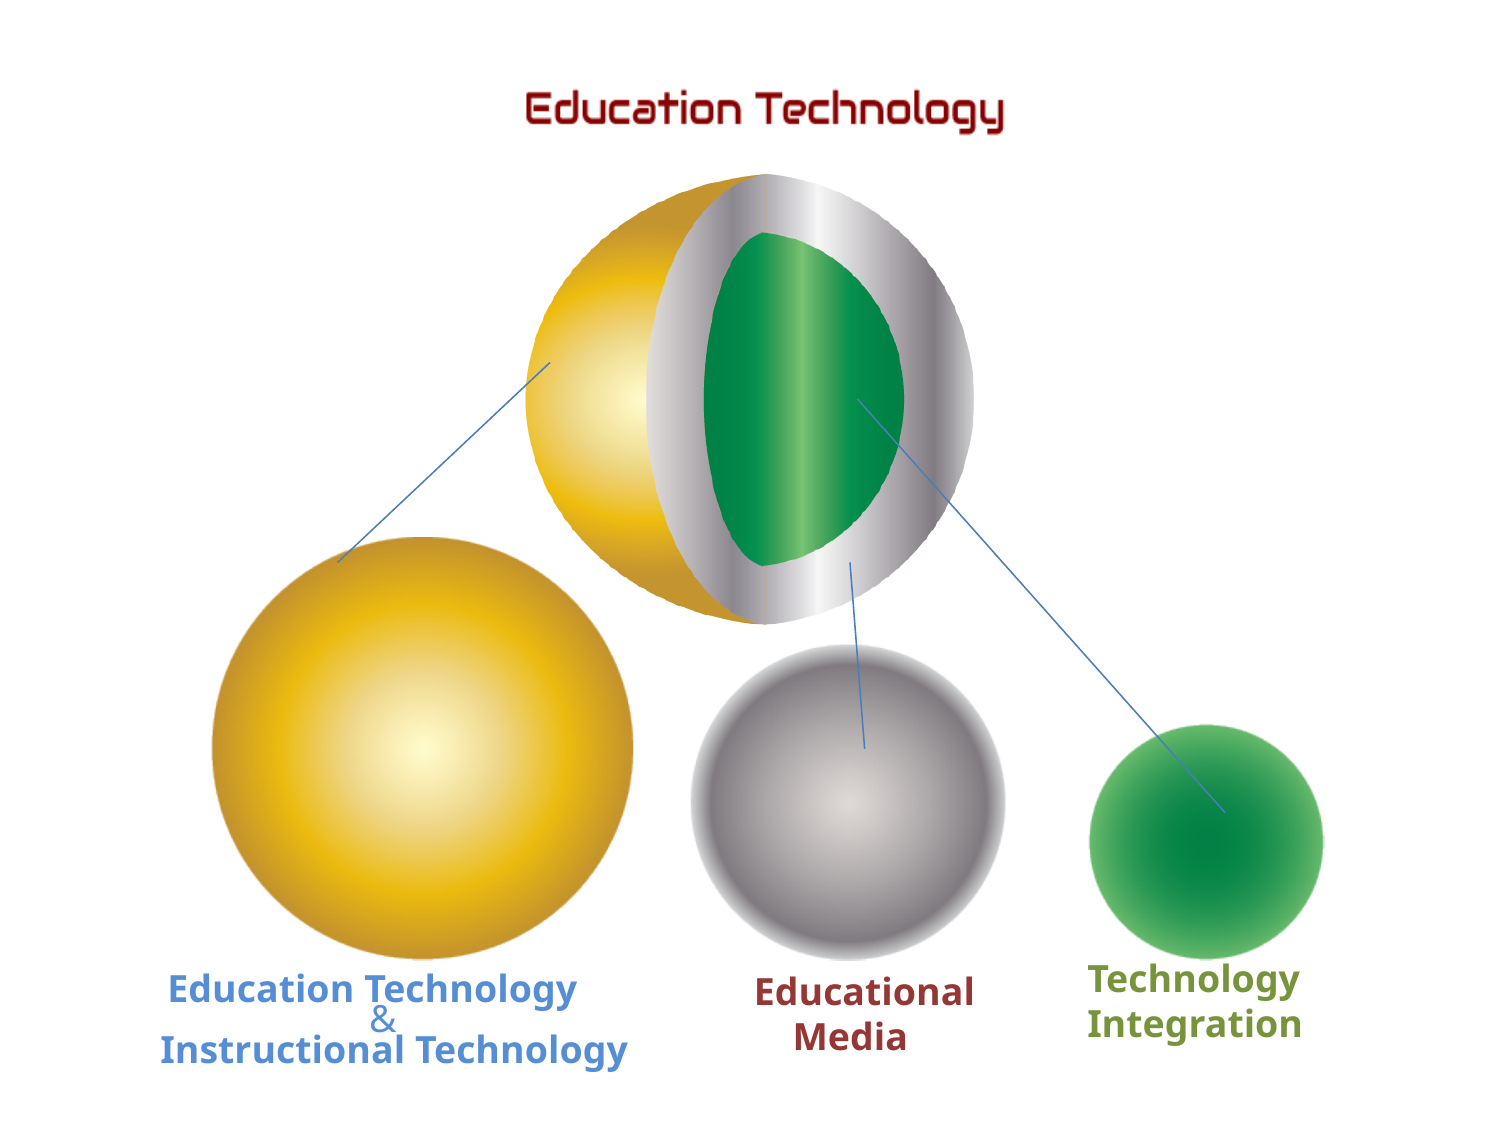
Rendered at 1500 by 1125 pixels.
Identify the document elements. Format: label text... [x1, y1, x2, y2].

text_box Education Technology [152, 957, 593, 1018]
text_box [856, 398, 1226, 813]
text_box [337, 362, 551, 563]
text_box & [354, 987, 412, 1048]
picture [462, 62, 1101, 145]
text_box Technology Integration [1072, 969, 1319, 1053]
text_box Educational Media [739, 969, 991, 1065]
picture [211, 172, 1326, 961]
text_box Instructional Technology [145, 1018, 644, 1078]
